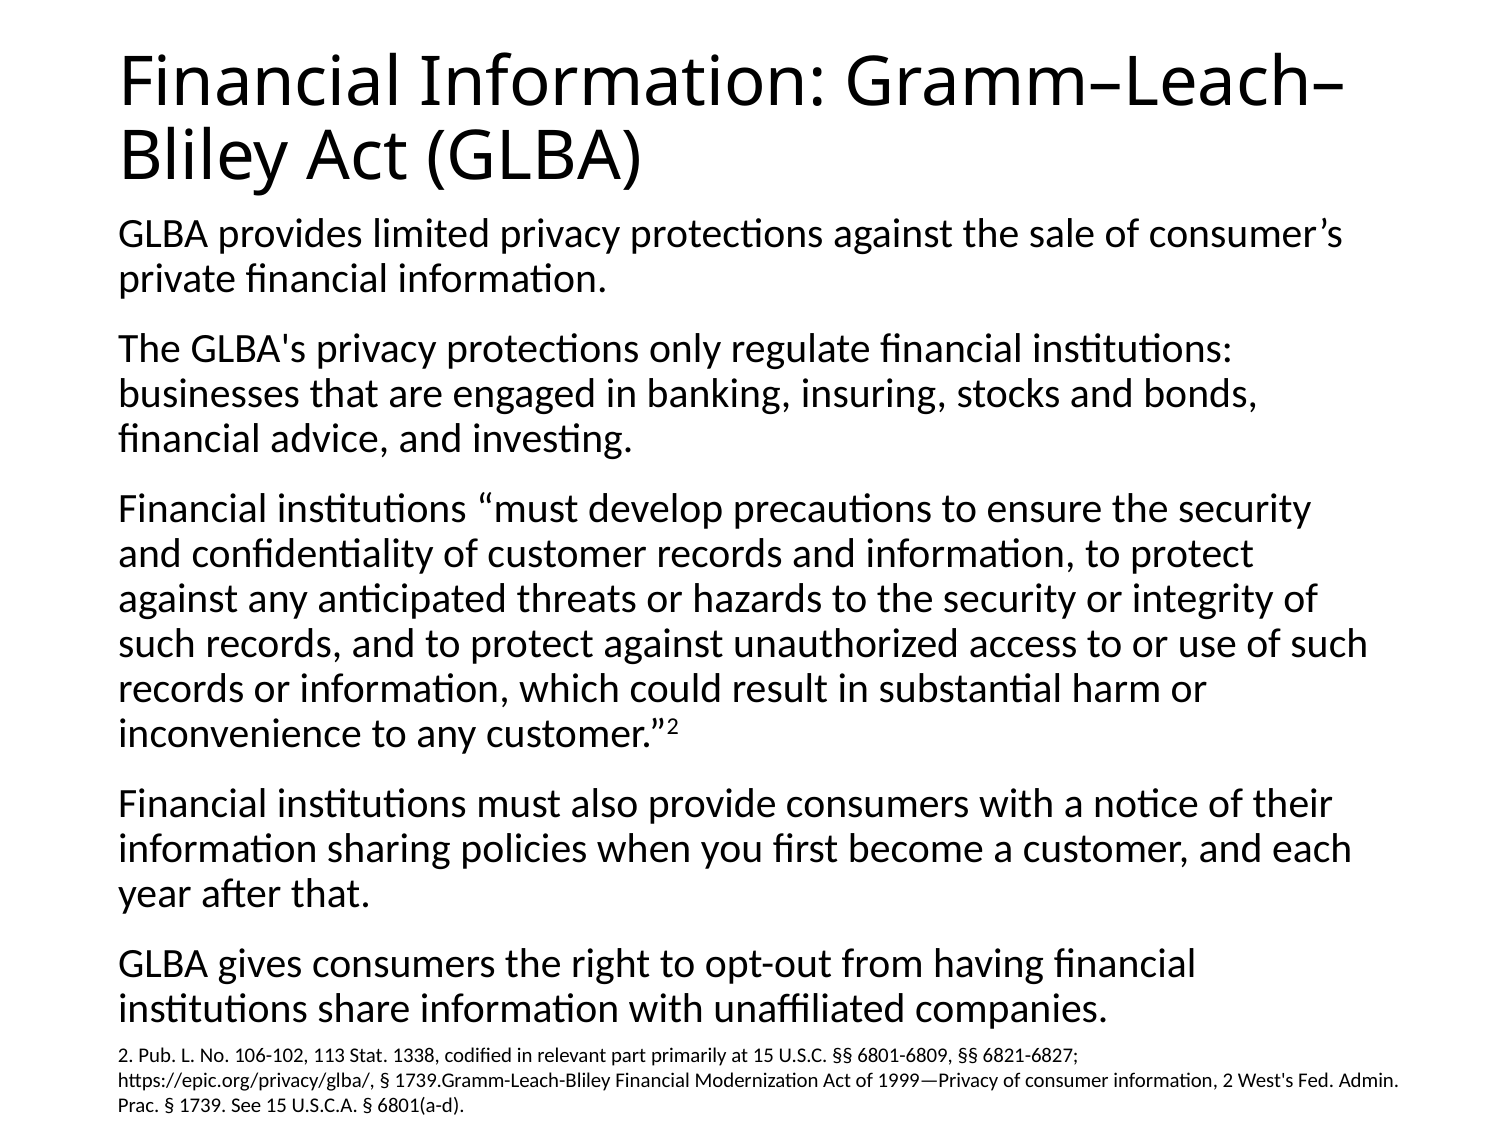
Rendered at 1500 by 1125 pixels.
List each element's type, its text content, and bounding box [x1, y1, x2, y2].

title Financial Information: Gramm–Leach–Bliley Act (GLBA) [102, 11, 1398, 203]
list GLBA provides limited privacy protections against the sale of consumer’s private financial information. The GLBA's privacy protections only regulate financial institutions: businesses that are engaged in banking, insuring, stocks and bonds, financial advice, and investing. Financial institutions “must develop precautions to ensure the security and confidentiality of customer records and information, to protect against any anticipated threats or hazards to the security or integrity of such records, and to protect against unauthorized access to or use of such records or information, which could result in substantial harm or inconvenience to any customer.”2 Financial institutions must also provide consumers with a notice of their information sharing policies when you first become a customer, and each year after that. GLBA gives consumers the right to opt-out from having financial institutions share information with unaffiliated companies. [102, 203, 1398, 989]
text_box 2. Pub. L. No. 106-102, 113 Stat. 1338, codified in relevant part primarily at 15 U.S.C. §§ 6801-6809, §§ 6821-6827; https://epic.org/privacy/glba/, § 1739.Gramm-Leach-Bliley Financial Modernization Act of 1999—Privacy of consumer information, 2 West's Fed. Admin. Prac. § 1739. See 15 U.S.C.A. § 6801(a-d). [103, 1034, 1429, 1124]
